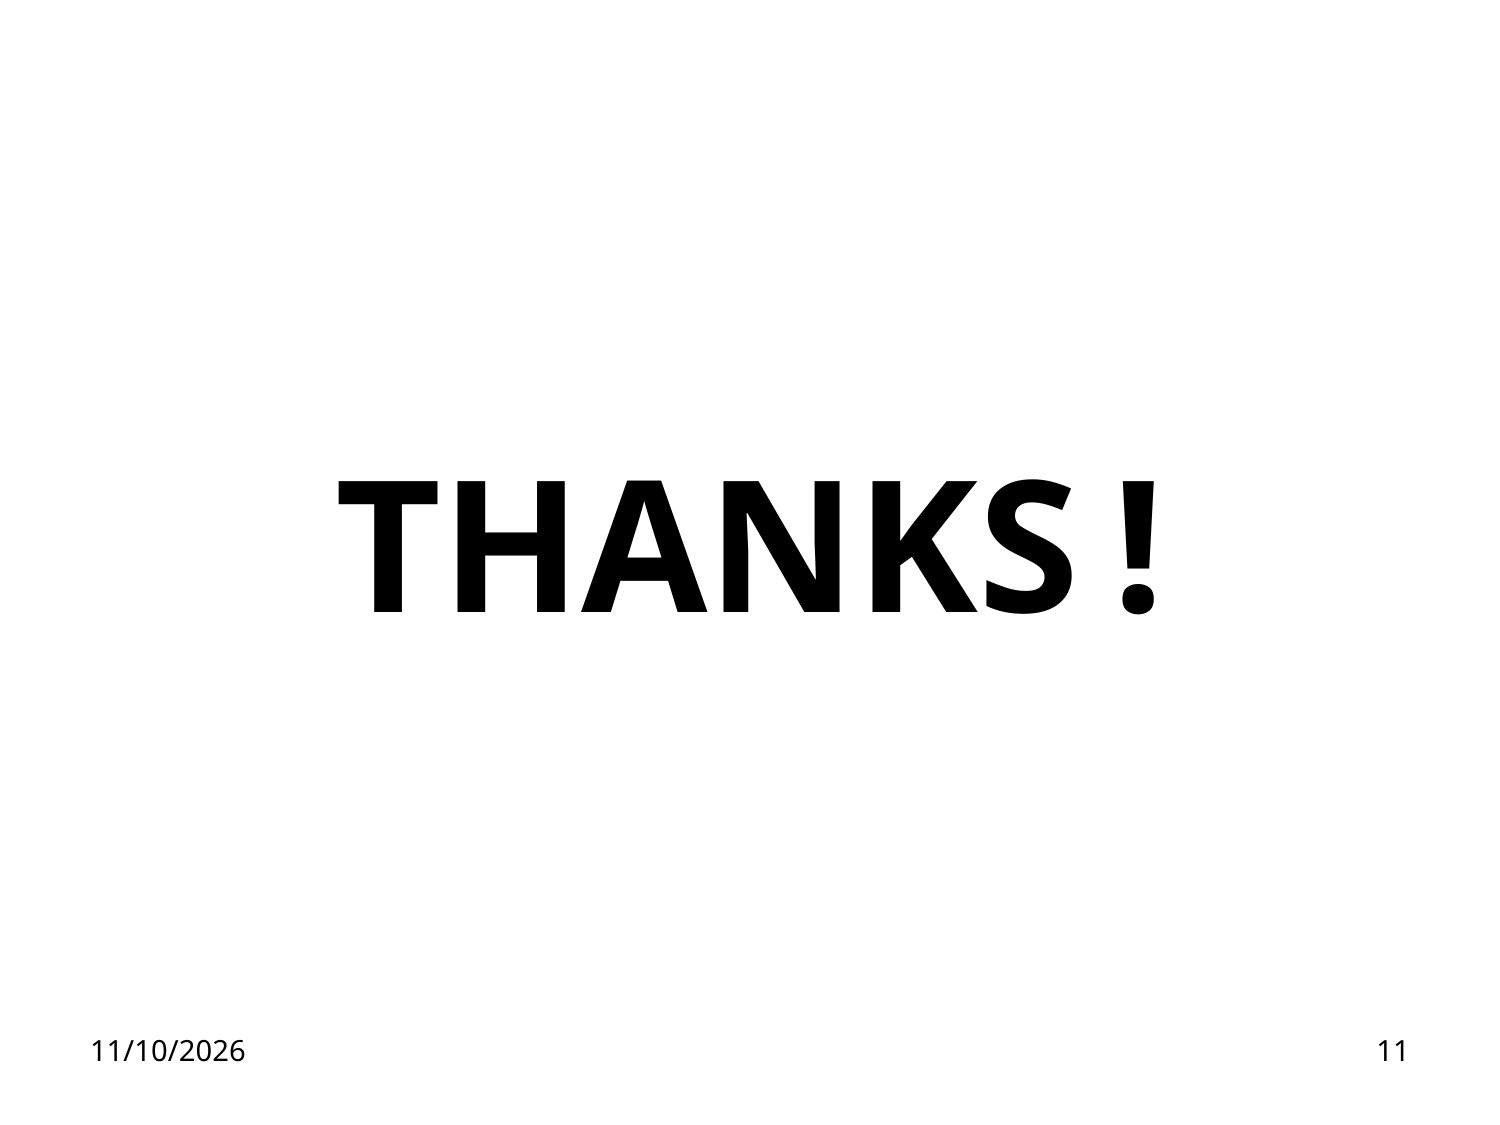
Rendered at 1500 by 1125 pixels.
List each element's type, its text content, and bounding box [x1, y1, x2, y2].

slide_number 11 [1074, 1024, 1426, 1103]
text_box THANKS ! [0, 421, 1500, 657]
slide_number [74, 1024, 426, 1103]
